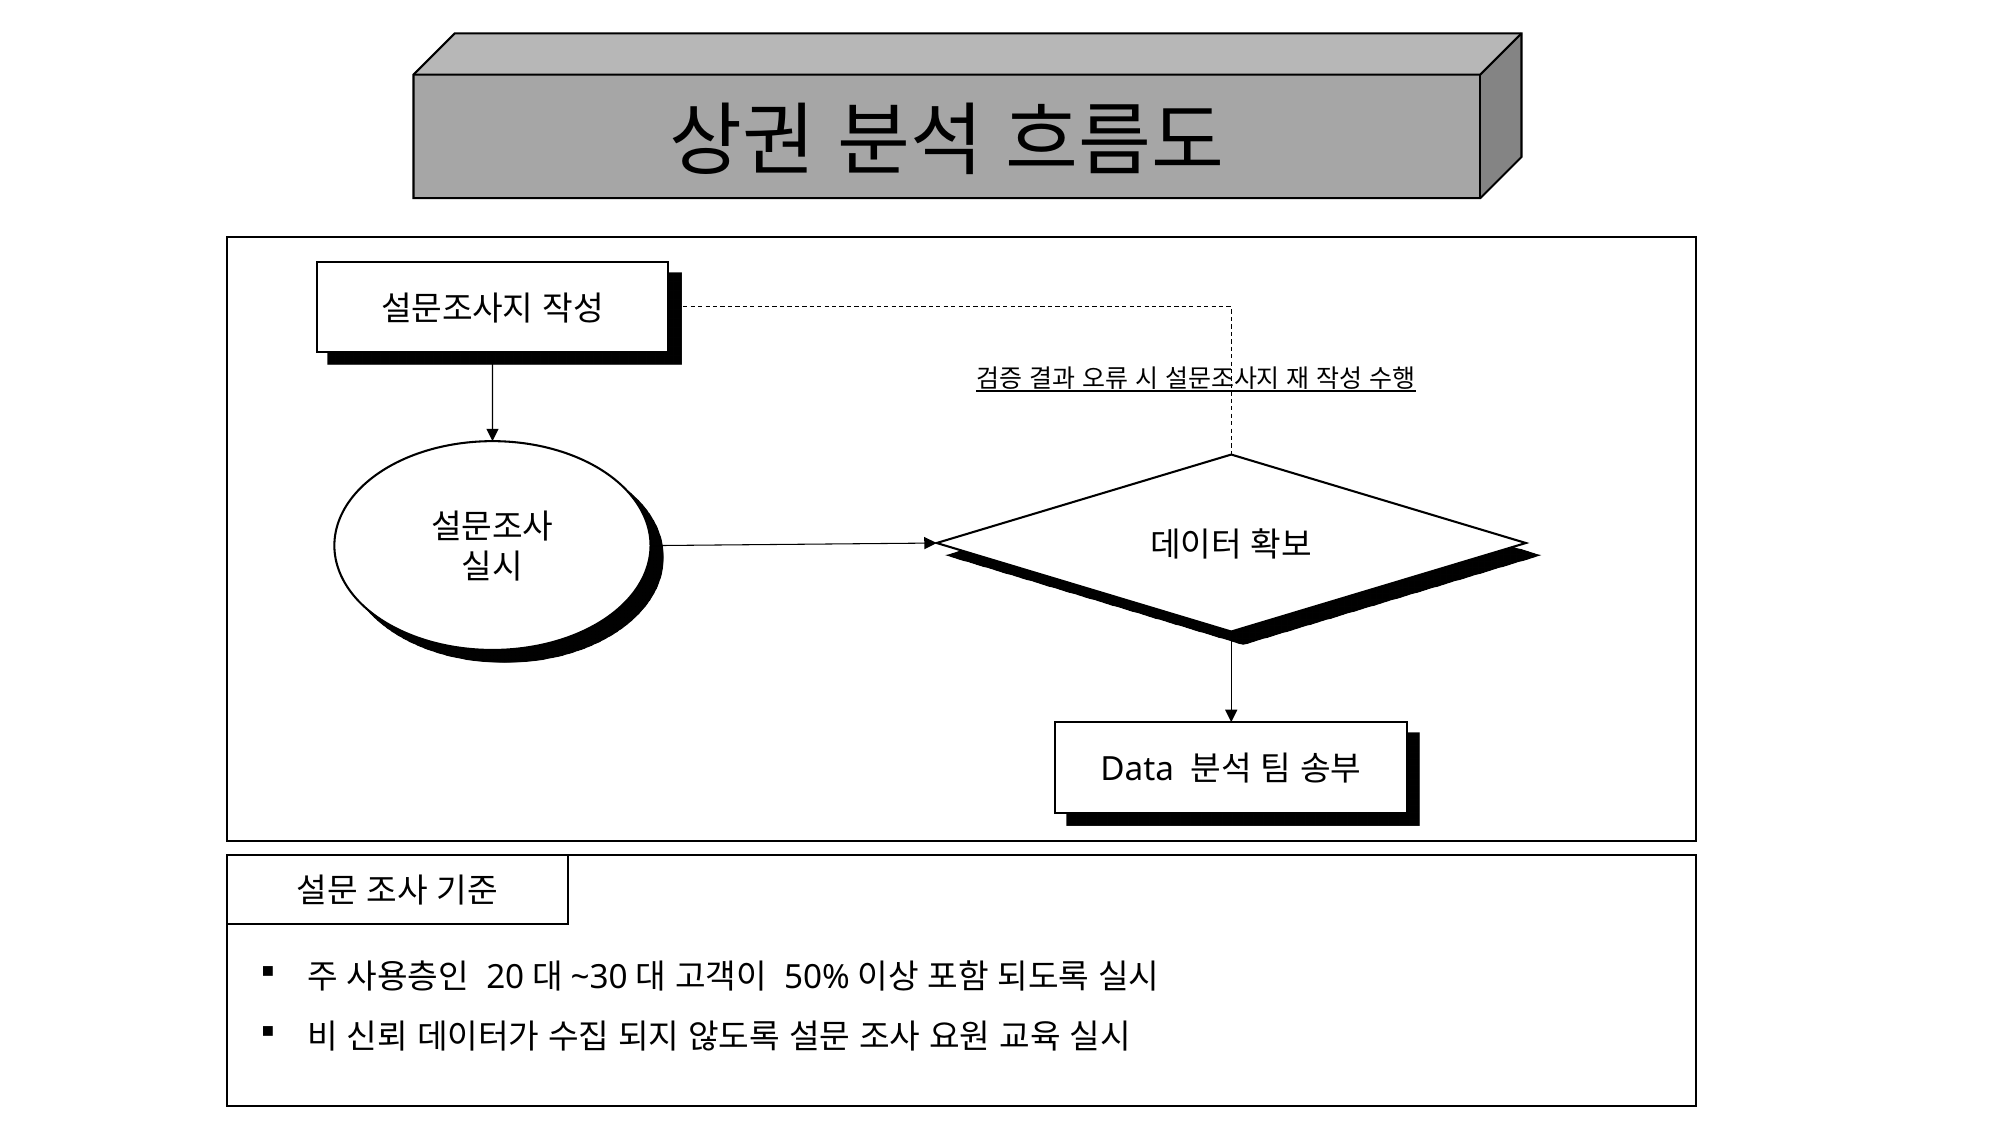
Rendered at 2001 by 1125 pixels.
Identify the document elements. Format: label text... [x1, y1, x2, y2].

text_box 설문 조사 기준 [226, 854, 569, 925]
text_box 주 사용층인 20대~30대 고객이 50%이상 포함 되도록 실시 비 신뢰 데이터가 수집 되지 않도록 설문 조사 요원 교육 실시 [245, 927, 1367, 1063]
text_box 상권 분석 흐름도 [412, 32, 1523, 200]
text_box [668, 306, 1232, 455]
text_box 설문조사 실시 [333, 440, 652, 651]
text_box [650, 542, 937, 546]
text_box [226, 854, 1697, 1107]
text_box 데이터 확보 [936, 453, 1530, 633]
text_box Data 분석 팀 송부 [1054, 721, 1408, 814]
text_box [226, 236, 1697, 842]
text_box 설문조사지 작성 [316, 261, 669, 353]
text_box 검증 결과 오류 시 설문조사지 재 작성 수행 [1232, 355, 1494, 401]
